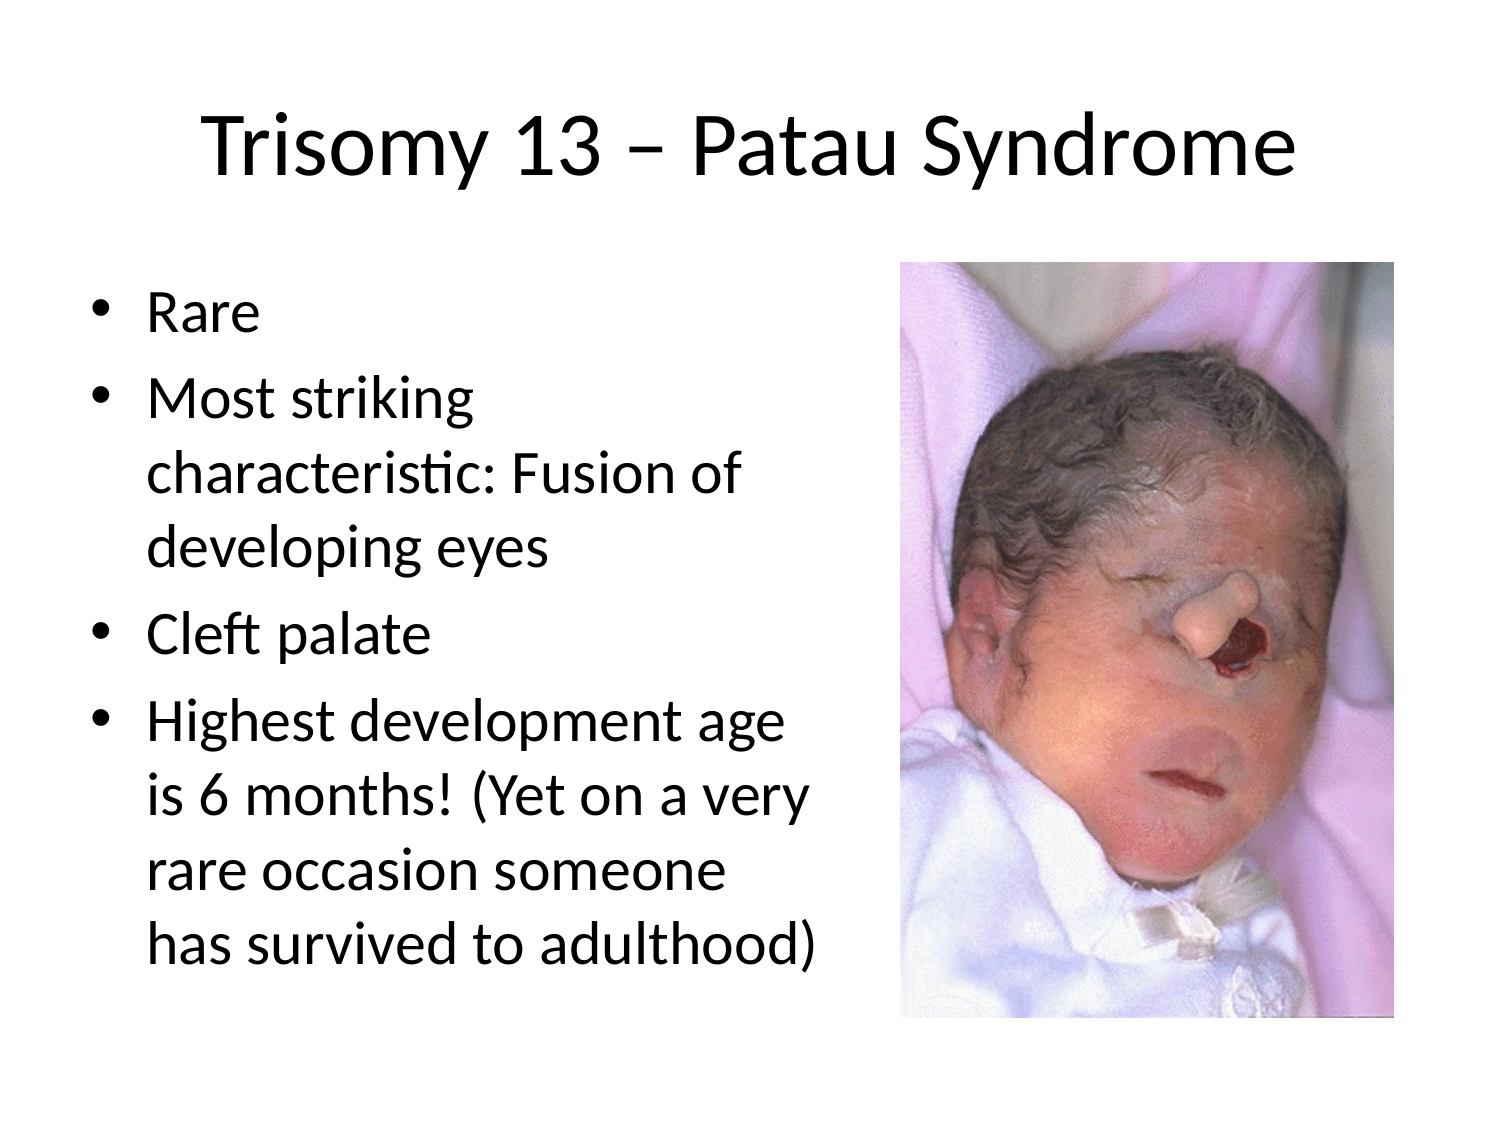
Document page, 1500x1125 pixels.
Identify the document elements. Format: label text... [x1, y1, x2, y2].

list Rare Most striking characteristic: Fusion of developing eyes Cleft palate Highest development age is 6 months! (Yet on a very rare occasion someone has survived to adulthood) [75, 262, 838, 1013]
title Trisomy 13 – Patau Syndrome [75, 45, 1425, 233]
picture [899, 262, 1394, 1018]
